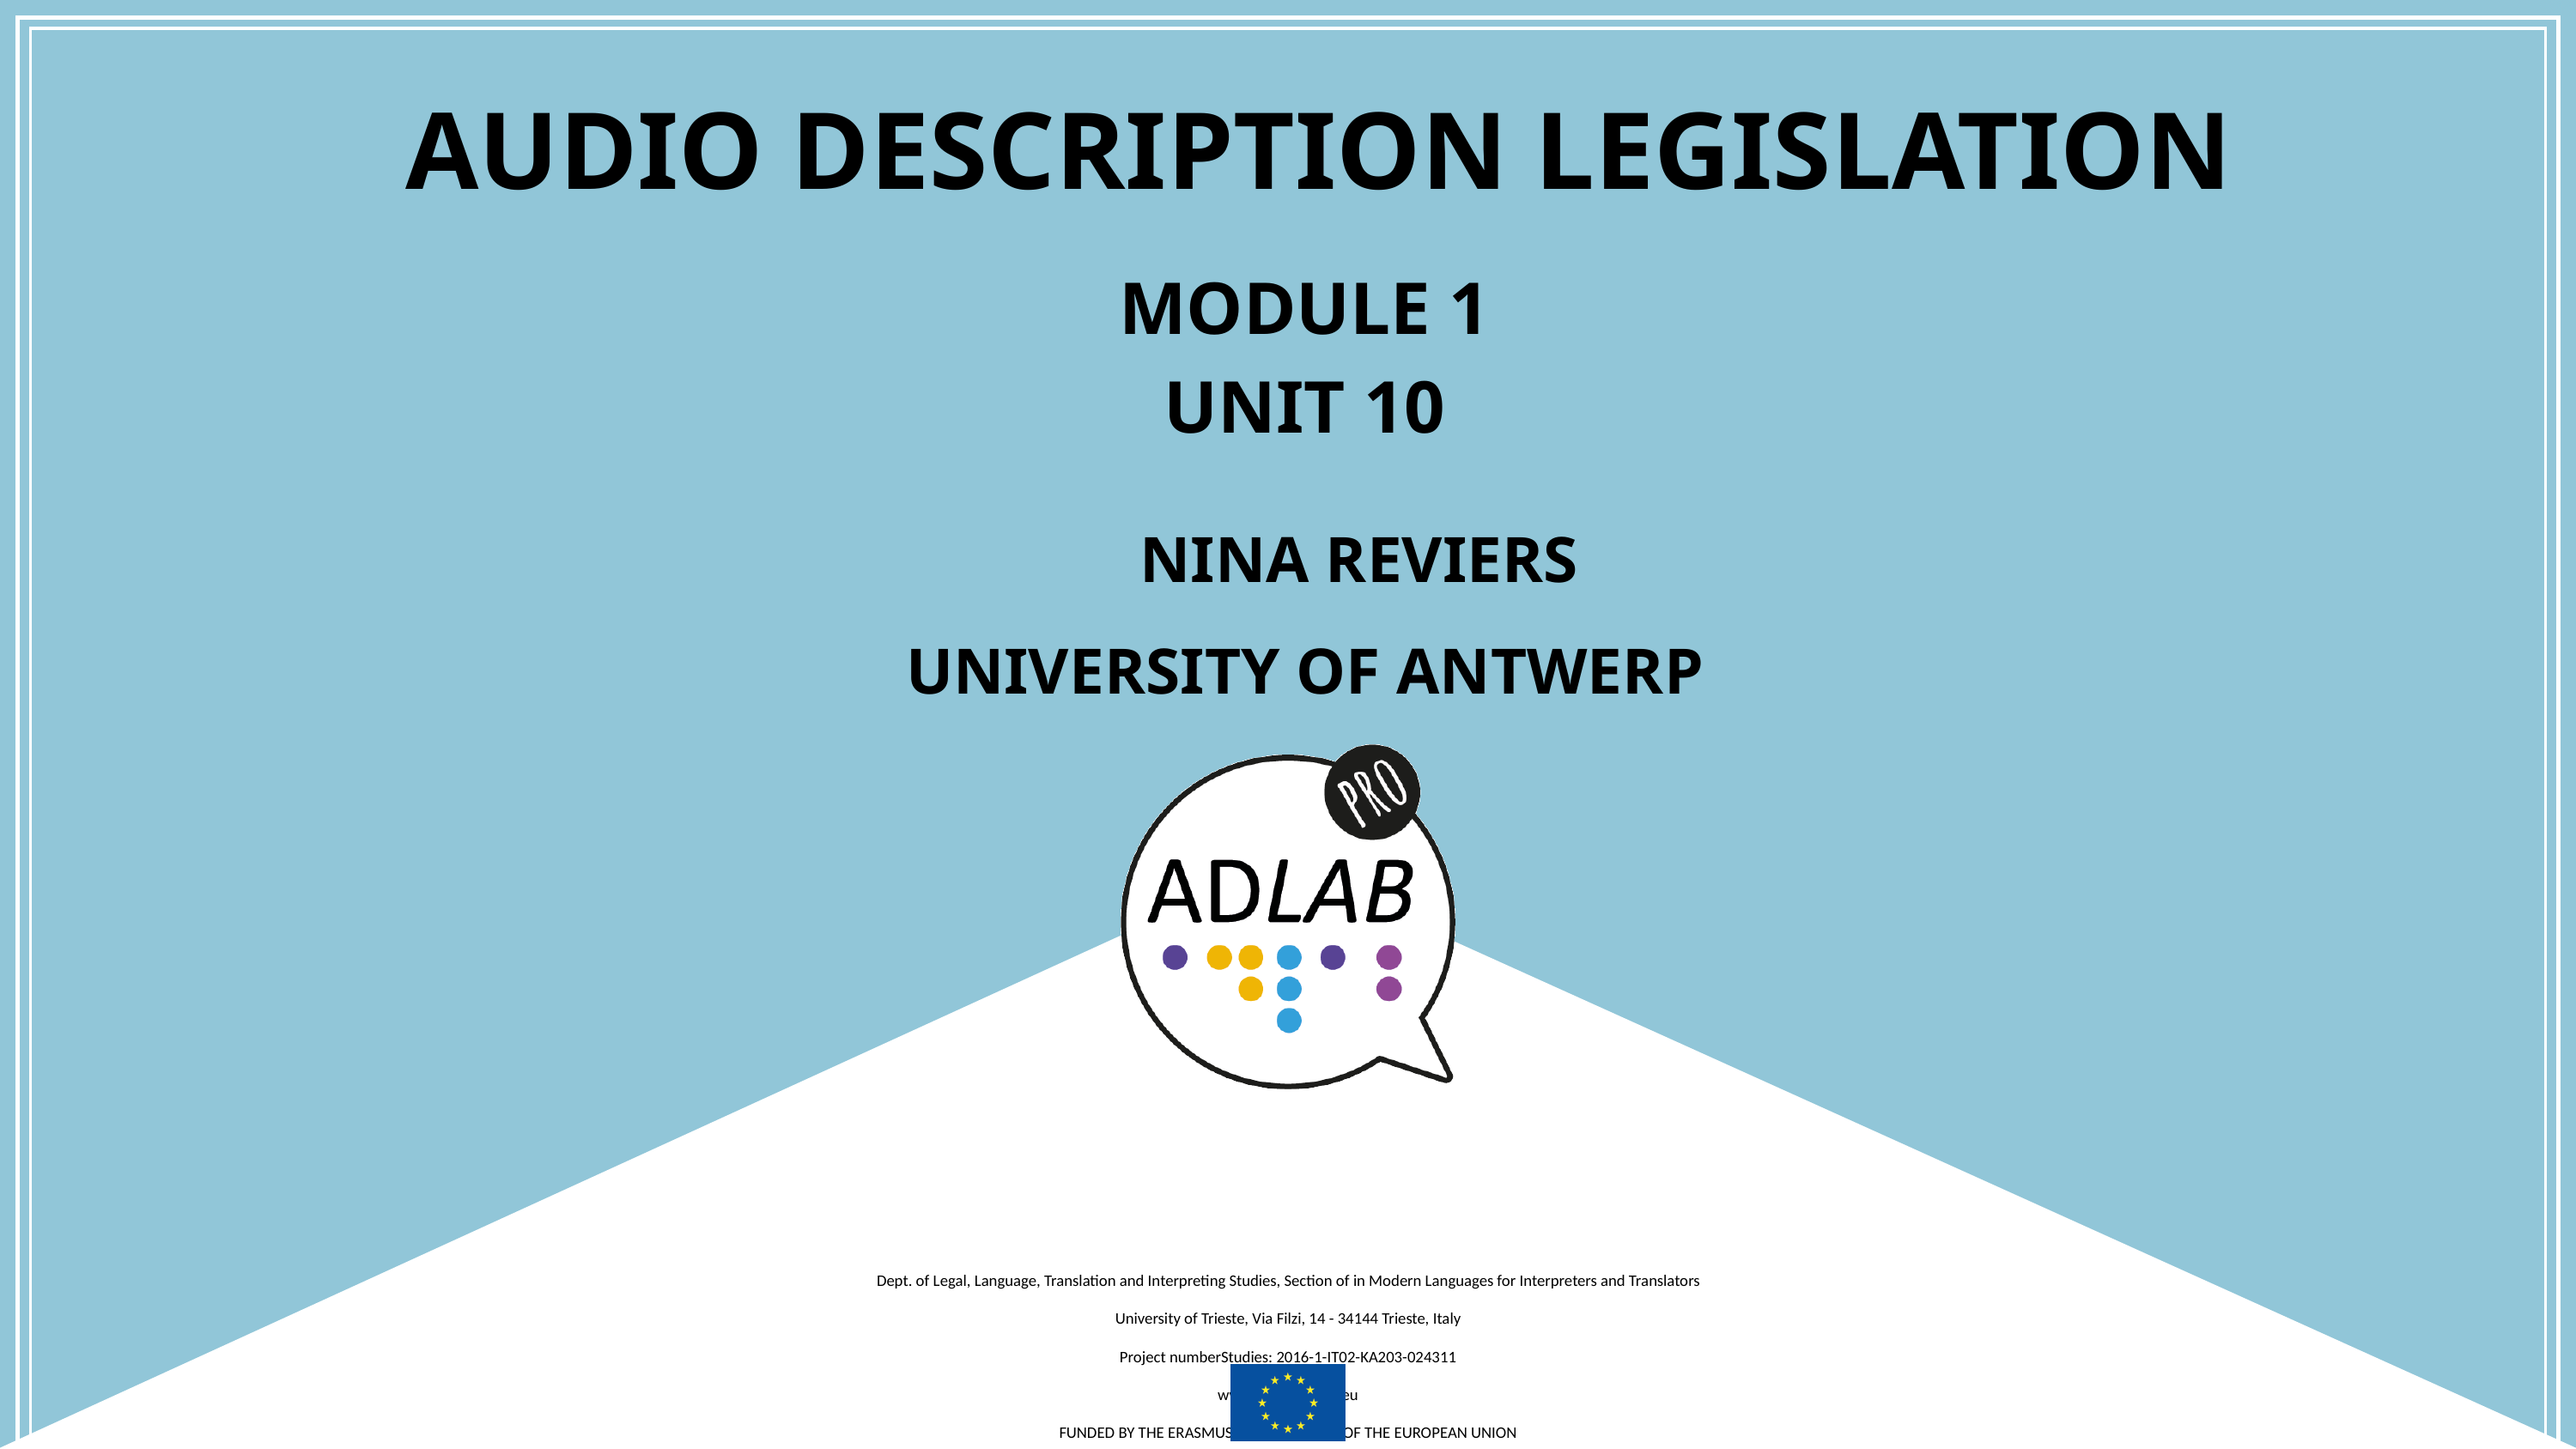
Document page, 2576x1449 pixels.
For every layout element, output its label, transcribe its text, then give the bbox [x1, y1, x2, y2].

picture [1111, 736, 1465, 1089]
list NINA REVIERS [226, 521, 2494, 617]
list MODULE 1 UNIT 10 [338, 266, 2271, 477]
picture [1230, 1364, 1346, 1441]
list UNIVERSITY OF ANTWERP [338, 633, 2271, 729]
title AUDIO DESCRIPTION LEGISLATION [144, 91, 2494, 252]
